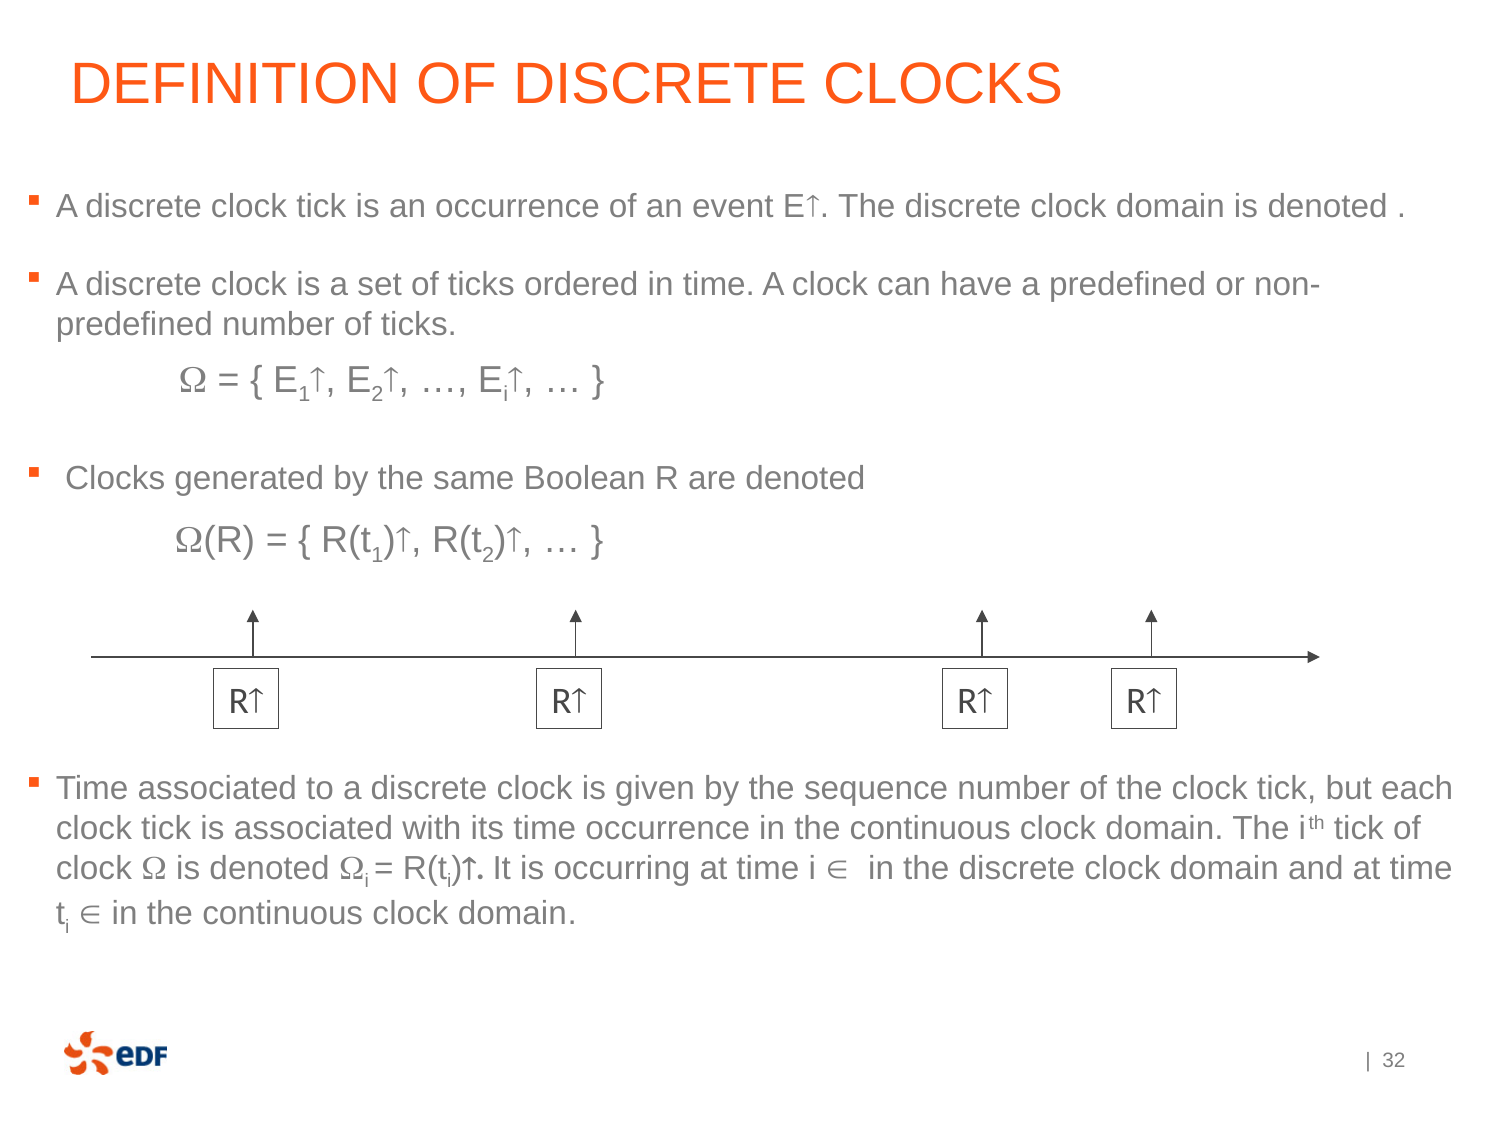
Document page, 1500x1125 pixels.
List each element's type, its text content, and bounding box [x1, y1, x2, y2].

text_box  = { E1, E2, …, Ei, … } [163, 347, 631, 414]
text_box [91, 609, 1321, 730]
title Definition of Discrete Clocks [64, 45, 1436, 185]
text_box (R) = { R(t1), R(t2), … } [159, 508, 619, 574]
picture [64, 1031, 167, 1075]
